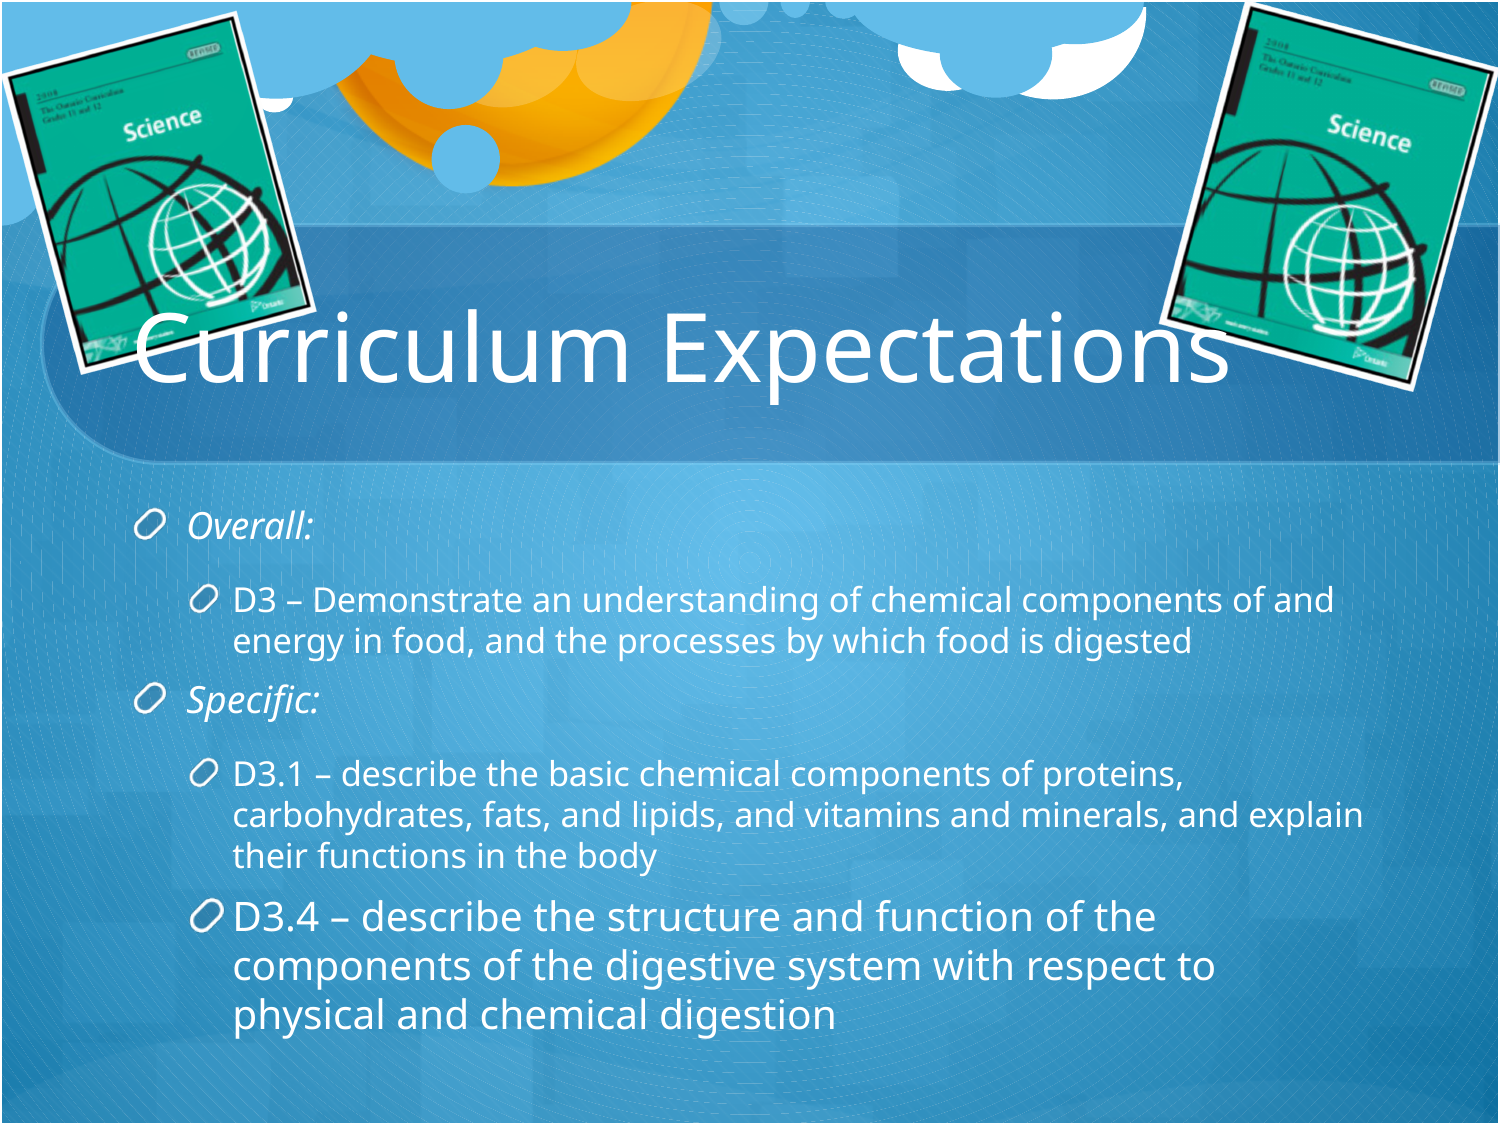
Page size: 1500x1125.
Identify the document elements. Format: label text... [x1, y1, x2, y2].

picture [2, 1, 1499, 1123]
list Overall: D3 – Demonstrate an understanding of chemical components of and energy in food, and the processes by which food is digested Specific: D3.1 – describe the basic chemical components of proteins, carbohydrates, fats, and lipids, and vitamins and minerals, and explain their functions in the body D3.4 – describe the structure and function of the components of the digestive system with respect to physical and chemical digestion [116, 494, 1383, 1050]
title Curriculum Expectations [116, 224, 1383, 463]
